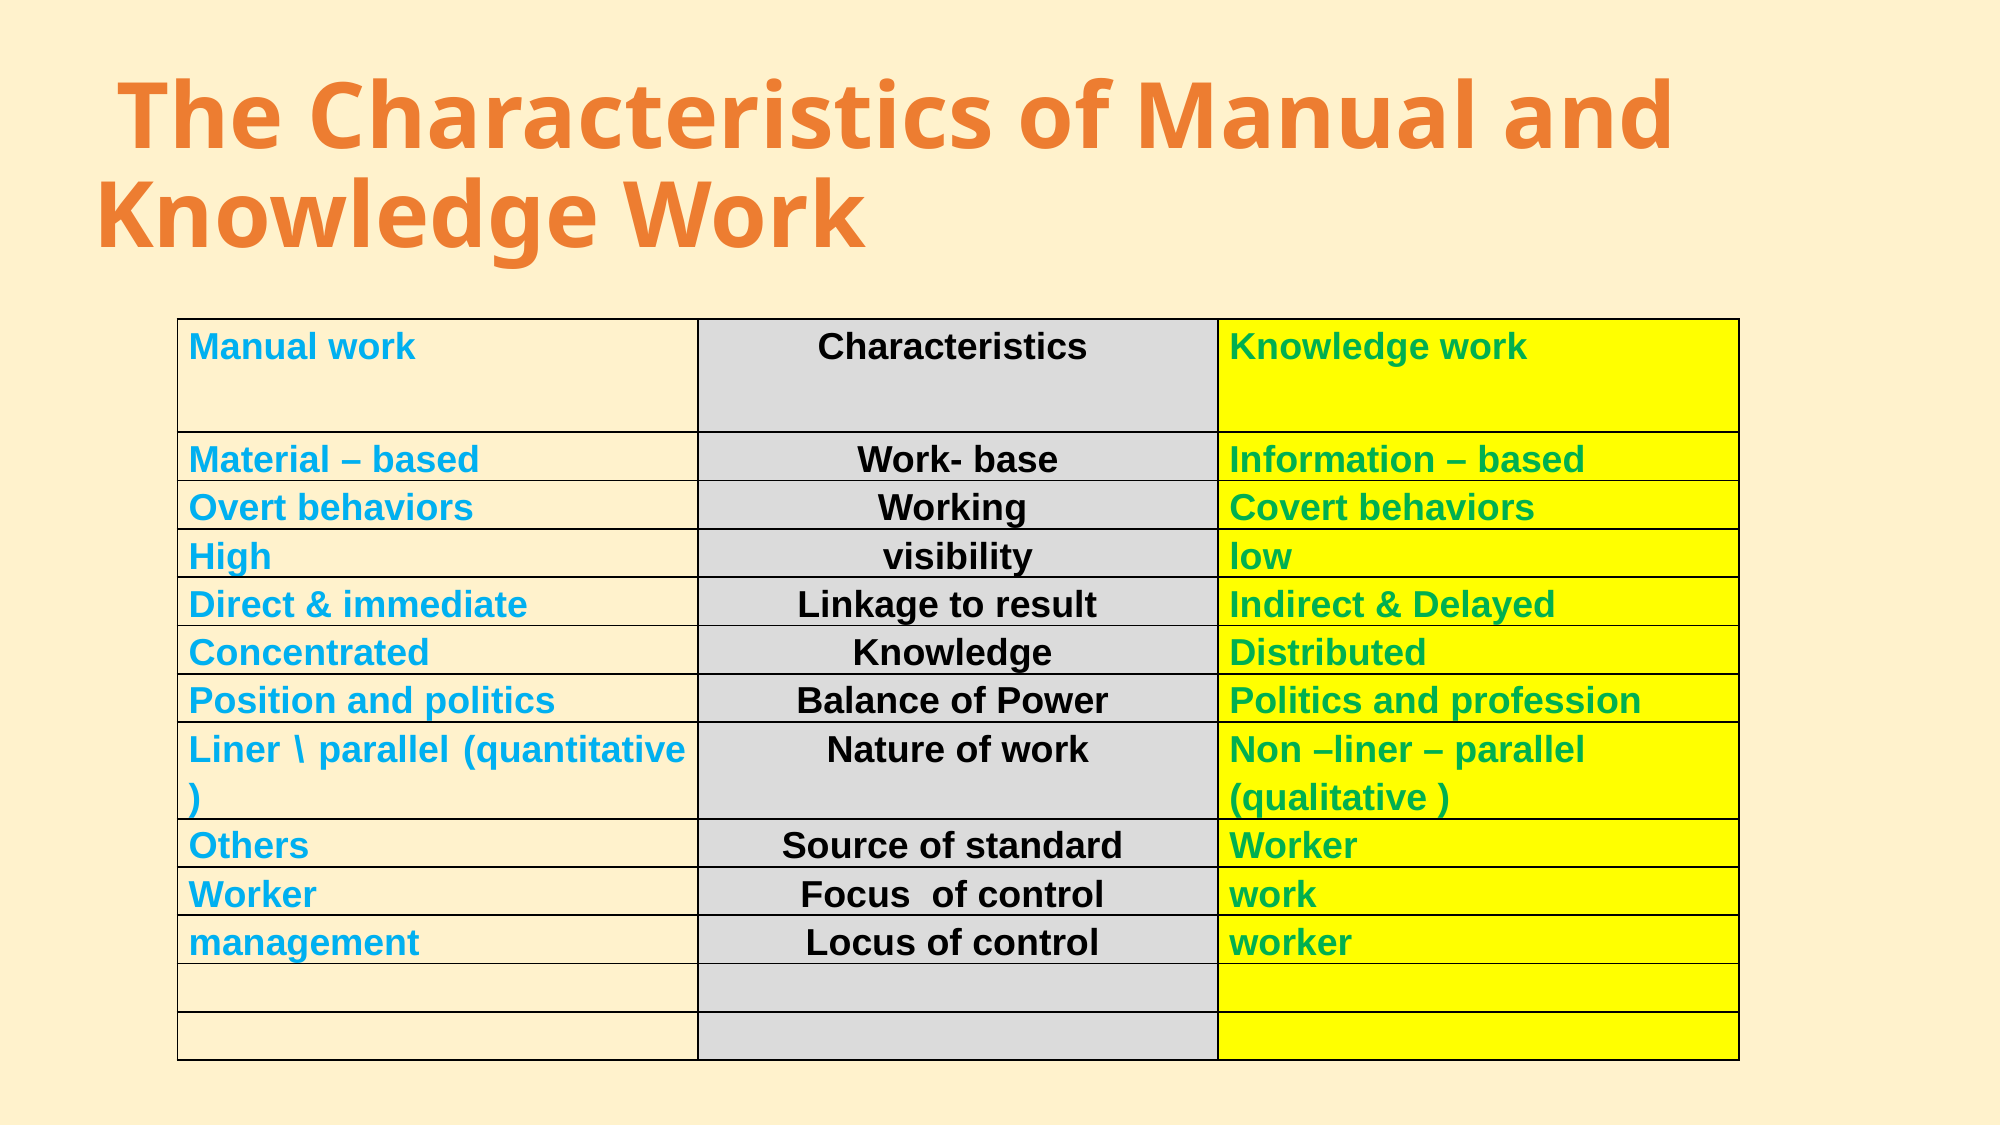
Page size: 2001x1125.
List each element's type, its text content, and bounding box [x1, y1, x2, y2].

table_cell Information – based [1219, 433, 1738, 480]
table_header Characteristics [699, 320, 1217, 431]
table_cell Focus of control [699, 868, 1217, 914]
table_cell Liner \ parallel (quantitative ) [178, 723, 697, 818]
table_cell [178, 964, 697, 1011]
table_cell Concentrated [178, 626, 697, 673]
title The Characteristics of Manual and Knowledge Work [78, 59, 1863, 278]
table_cell visibility [699, 530, 1217, 576]
table_cell Nature of work [699, 723, 1217, 818]
table_cell Position and politics [178, 675, 697, 721]
table_cell Balance of Power [699, 675, 1217, 721]
table_cell [699, 1013, 1217, 1059]
table_cell Overt behaviors [178, 481, 697, 528]
table_cell low [1219, 530, 1738, 576]
table_cell Worker [1219, 820, 1738, 866]
table_cell management [178, 916, 697, 963]
table_cell Work- base [699, 433, 1217, 480]
table_cell Worker [178, 868, 697, 914]
table_cell Working [699, 481, 1217, 528]
table_cell Distributed [1219, 626, 1738, 673]
table_cell Material – based [178, 433, 697, 480]
table_cell Covert behaviors [1219, 481, 1738, 528]
table_cell [1219, 1013, 1738, 1059]
table_cell Others [178, 820, 697, 866]
table_cell Linkage to result [699, 578, 1217, 625]
table_cell Knowledge [699, 626, 1217, 673]
table_cell [699, 964, 1217, 1011]
table_cell Direct & immediate [178, 578, 697, 625]
table_cell worker [1219, 916, 1738, 963]
table_cell [178, 1013, 697, 1059]
table_cell work [1219, 868, 1738, 914]
table_cell Indirect & Delayed [1219, 578, 1738, 625]
table_cell High [178, 530, 697, 576]
table_cell Locus of control [699, 916, 1217, 963]
table_cell Non –liner – parallel (qualitative ) [1219, 723, 1738, 818]
table_header Knowledge work [1219, 320, 1738, 431]
table_header Manual work [178, 320, 697, 431]
table_cell [1219, 964, 1738, 1011]
table_cell Politics and profession [1219, 675, 1738, 721]
table_cell Source of standard [699, 820, 1217, 866]
